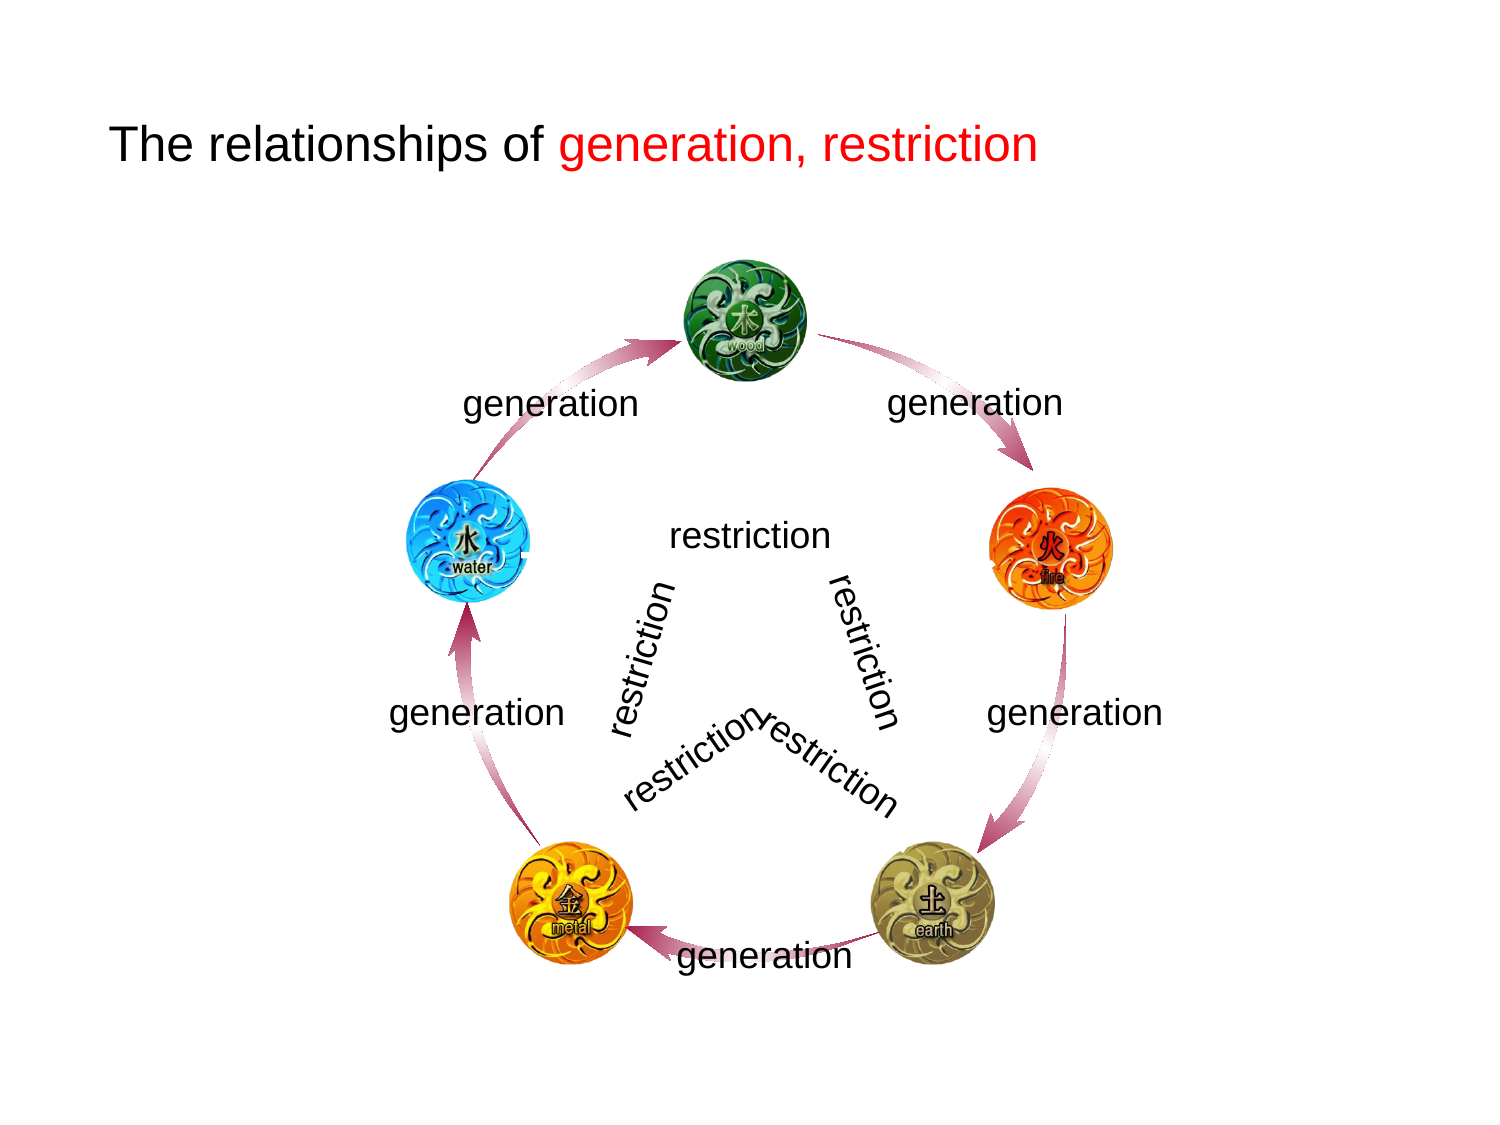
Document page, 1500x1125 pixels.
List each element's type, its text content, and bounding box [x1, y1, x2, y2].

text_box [373, 253, 1190, 985]
text_box The relationships of generation, restriction [93, 103, 1068, 179]
